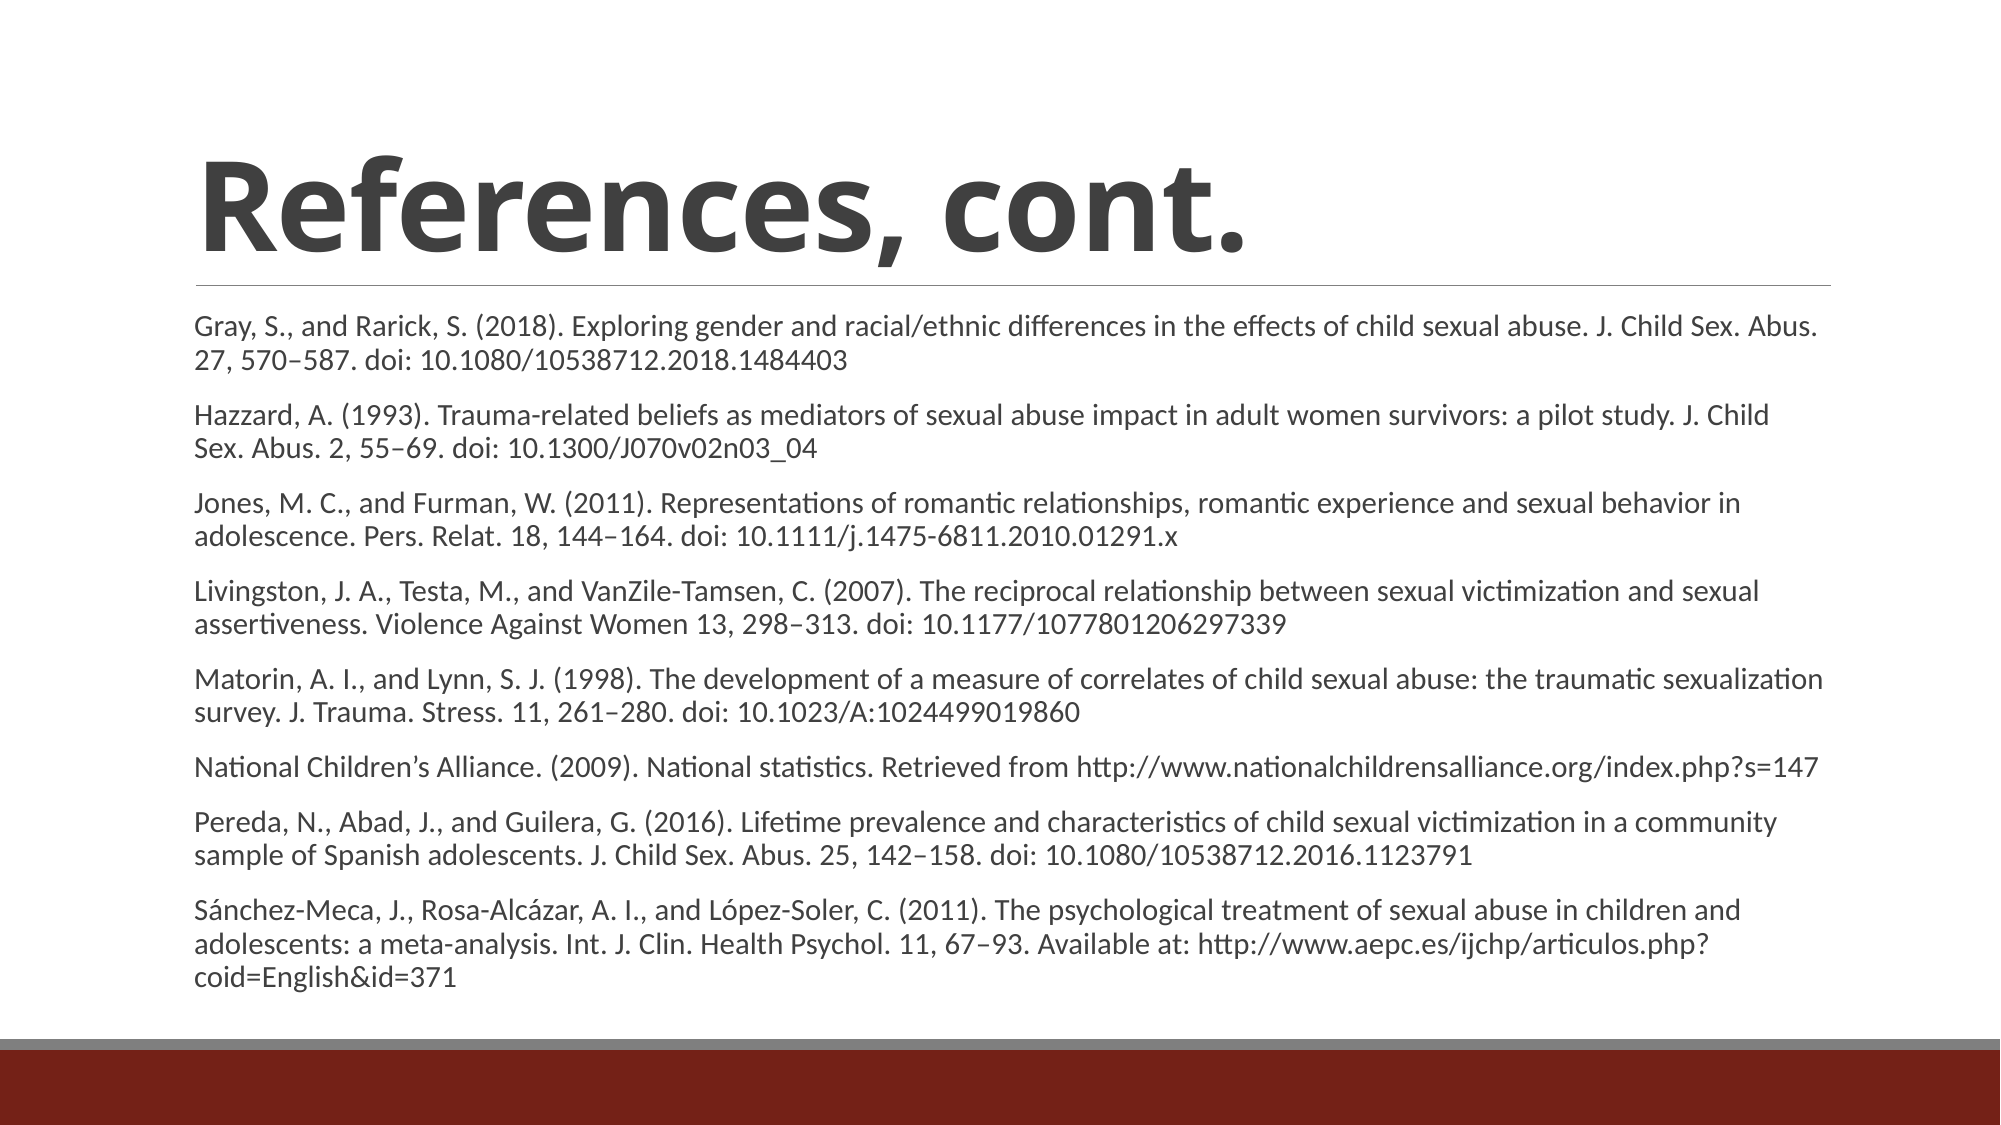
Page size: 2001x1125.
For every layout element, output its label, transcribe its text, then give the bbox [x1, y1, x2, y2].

list Gray, S., and Rarick, S. (2018). Exploring gender and racial/ethnic differences in the effects of child sexual abuse. J. Child Sex. Abus. 27, 570–587. doi: 10.1080/10538712.2018.1484403 Hazzard, A. (1993). Trauma-related beliefs as mediators of sexual abuse impact in adult women survivors: a pilot study. J. Child Sex. Abus. 2, 55–69. doi: 10.1300/J070v02n03_04 Jones, M. C., and Furman, W. (2011). Representations of romantic relationships, romantic experience and sexual behavior in adolescence. Pers. Relat. 18, 144–164. doi: 10.1111/j.1475-6811.2010.01291.x Livingston, J. A., Testa, M., and VanZile-Tamsen, C. (2007). The reciprocal relationship between sexual victimization and sexual assertiveness. Violence Against Women 13, 298–313. doi: 10.1177/1077801206297339 Matorin, A. I., and Lynn, S. J. (1998). The development of a measure of correlates of child sexual abuse: the traumatic sexualization survey. J. Trauma. Stress. 11, 261–280. doi: 10.1023/A:1024499019860 National Children’s Alliance. (2009). National statistics. Retrieved from http://www.nationalchildrensalliance.org/index.php?s=147 Pereda, N., Abad, J., and Guilera, G. (2016). Lifetime prevalence and characteristics of child sexual victimization in a community sample of Spanish adolescents. J. Child Sex. Abus. 25, 142–158. doi: 10.1080/10538712.2016.1123791 Sánchez-Meca, J., Rosa-Alcázar, A. I., and López-Soler, C. (2011). The psychological treatment of sexual abuse in children and adolescents: a meta-analysis. Int. J. Clin. Health Psychol. 11, 67–93. Available at: http://www.aepc.es/ijchp/articulos.php?coid=English&id=371 [180, 302, 1830, 1025]
title References, cont. [180, 47, 1830, 285]
